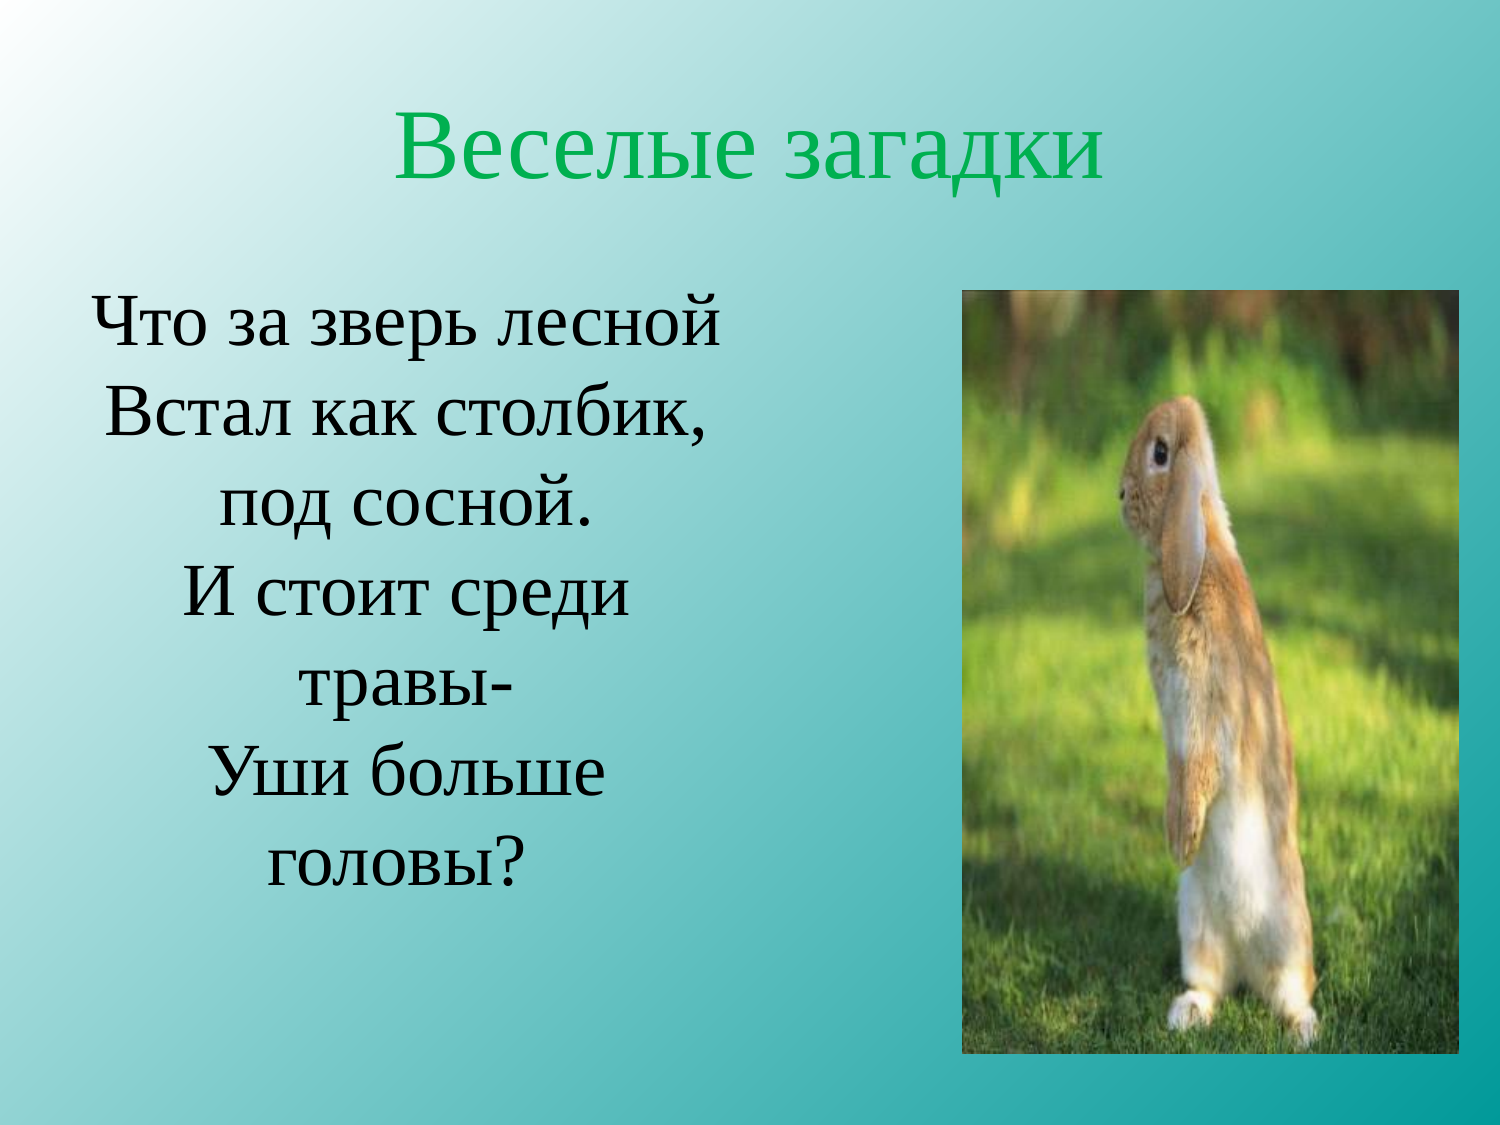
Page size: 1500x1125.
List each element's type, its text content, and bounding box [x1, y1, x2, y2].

picture [962, 290, 1459, 1054]
title Веселые загадки [74, 44, 1426, 233]
list Что за зверь лесной Встал как столбик, под сосной. И стоит среди травы- Уши больше головы? [74, 262, 739, 1006]
